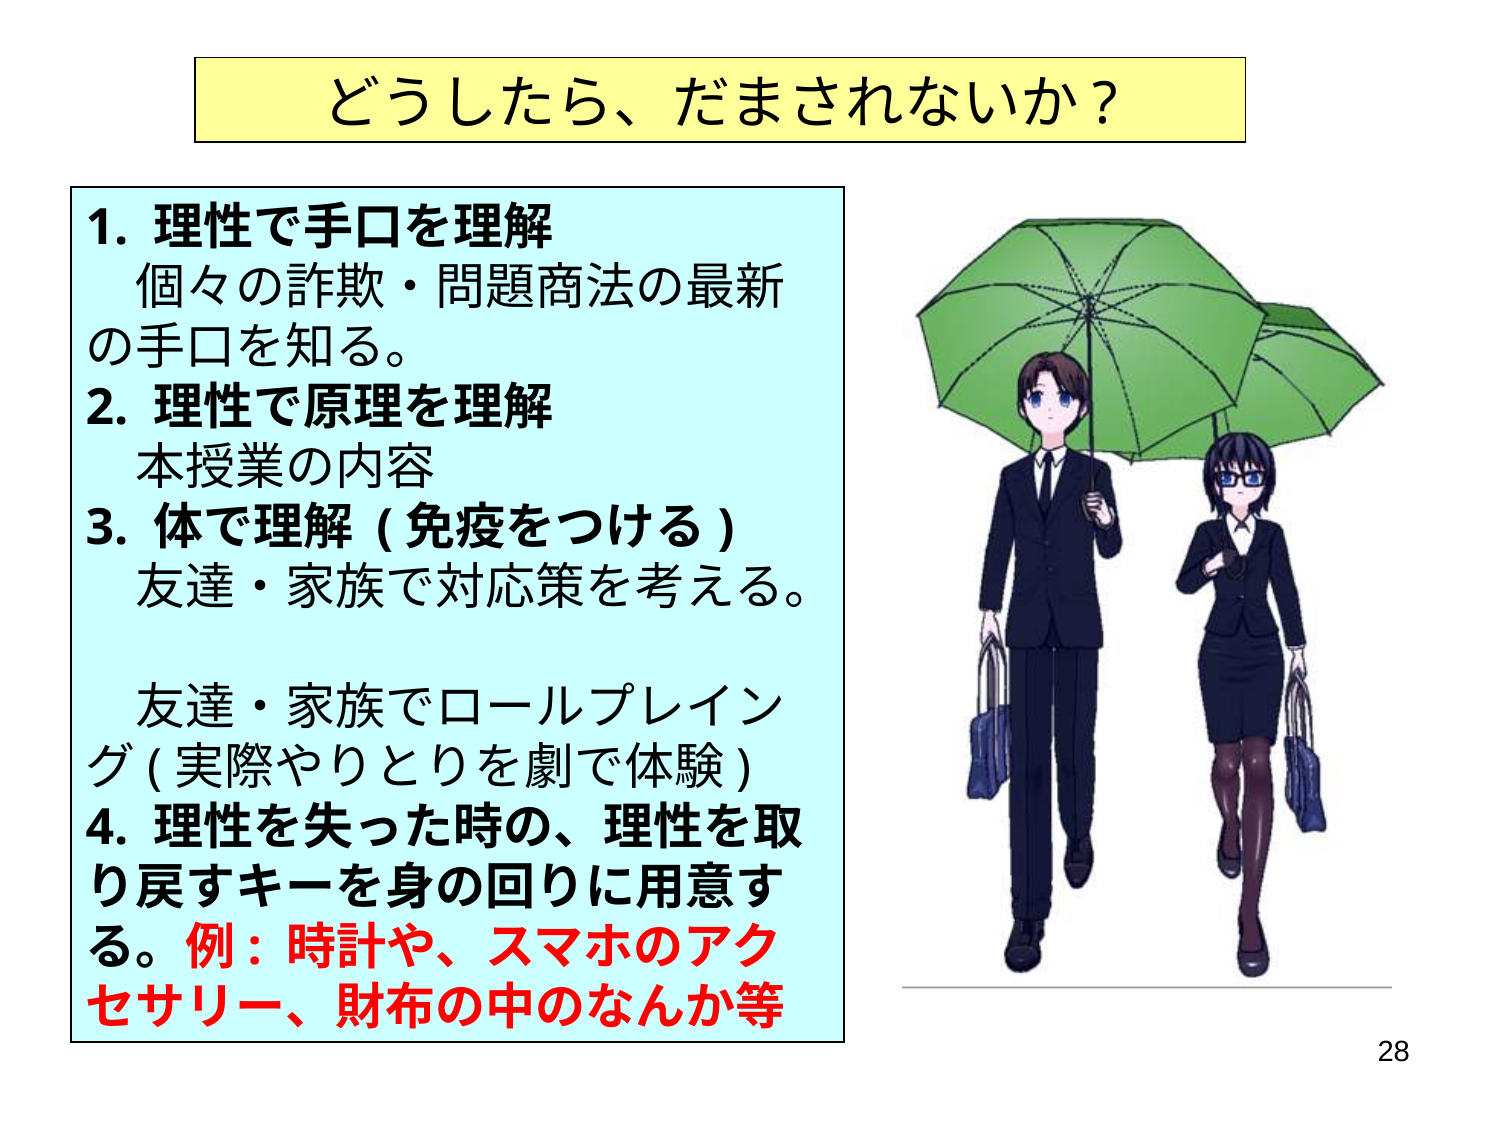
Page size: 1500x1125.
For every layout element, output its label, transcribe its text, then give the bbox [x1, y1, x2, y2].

picture [902, 216, 1392, 990]
slide_number 28 [1074, 1024, 1425, 1103]
text_box 1. 理性で手口を理解 個々の詐欺・問題商法の最新の手口を知る。 2. 理性で原理を理解 本授業の内容 3. 体で理解 (免疫をつける) 友達・家族で対応策を考える。 友達・家族でロールプレイング(実際やりとりを劇で体験) 4. 理性を失った時の、理性を取り戻すキーを身の回りに用意する。例: 時計や、スマホのアクセサリー、財布の中のなんか等 [70, 187, 845, 1042]
text_box どうしたら、だまされないか? [195, 57, 1246, 143]
